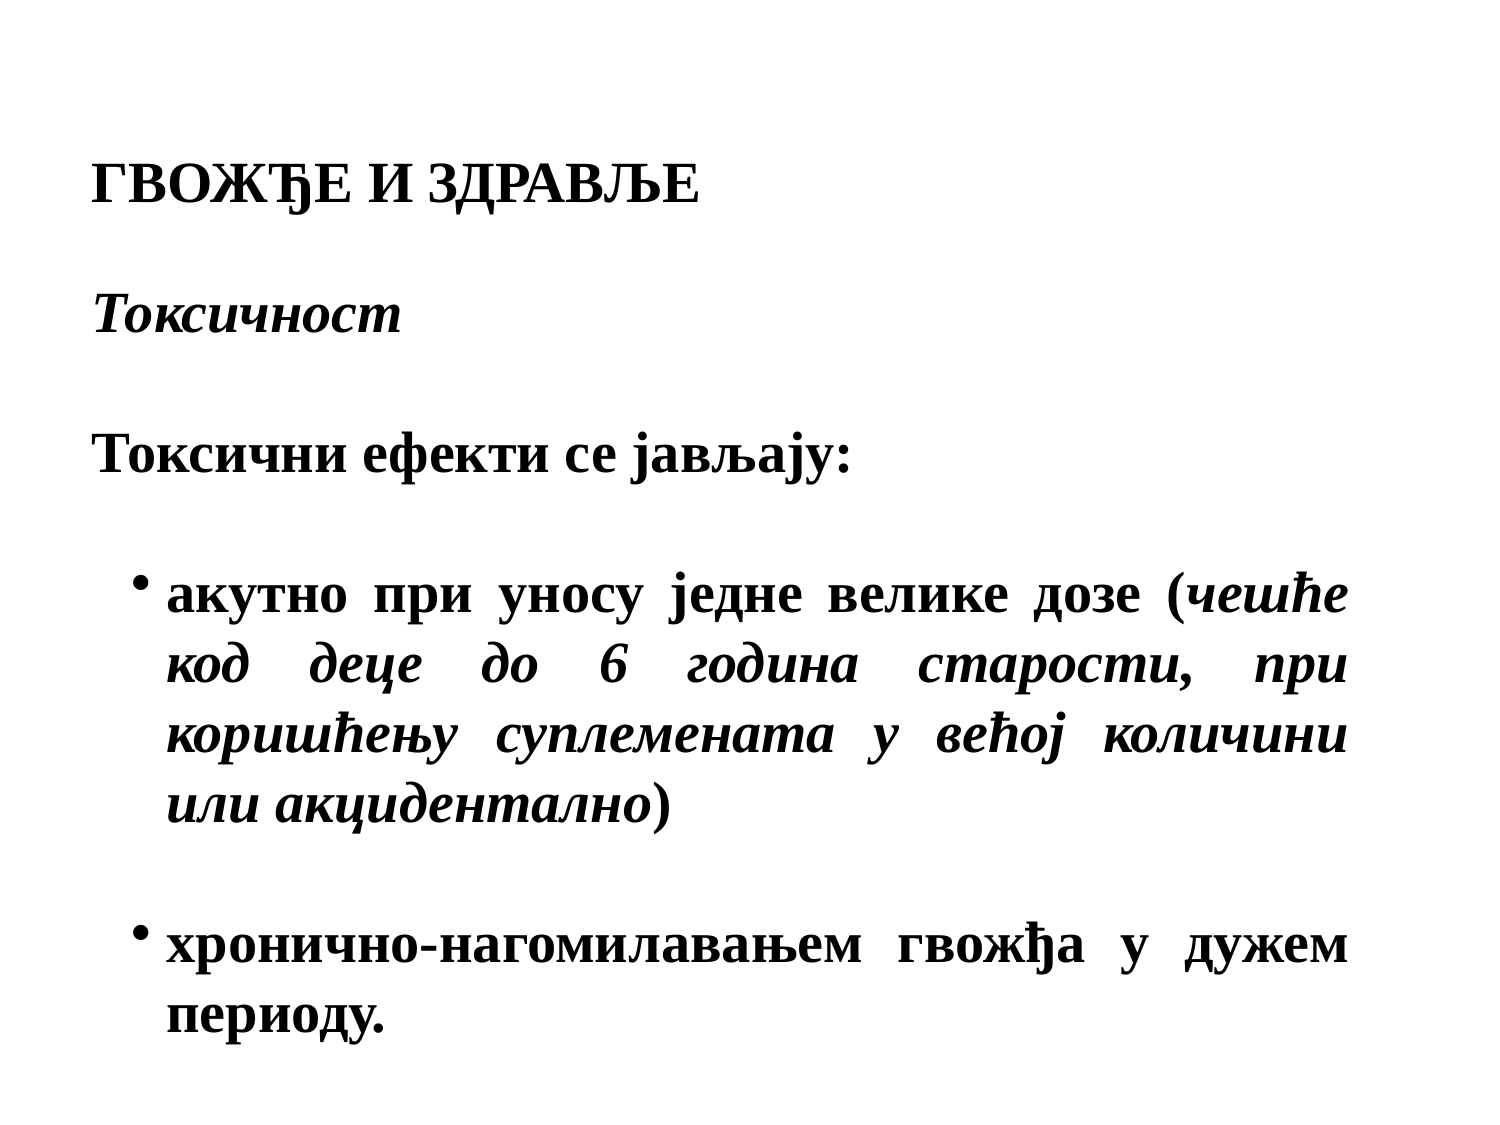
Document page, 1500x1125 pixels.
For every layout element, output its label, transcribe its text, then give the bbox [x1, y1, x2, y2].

text_box ГВОЖЂЕ И ЗДРАВЉЕ Токсичност Токсични ефекти се јављају: акутно при уносу једне велике дозе (чешће код деце до 6 година старости, при коришћењу суплемената у већој количини или акцидентално) хронично-нагомилавањем гвожђа у дужем периоду. [76, 137, 1365, 1052]
